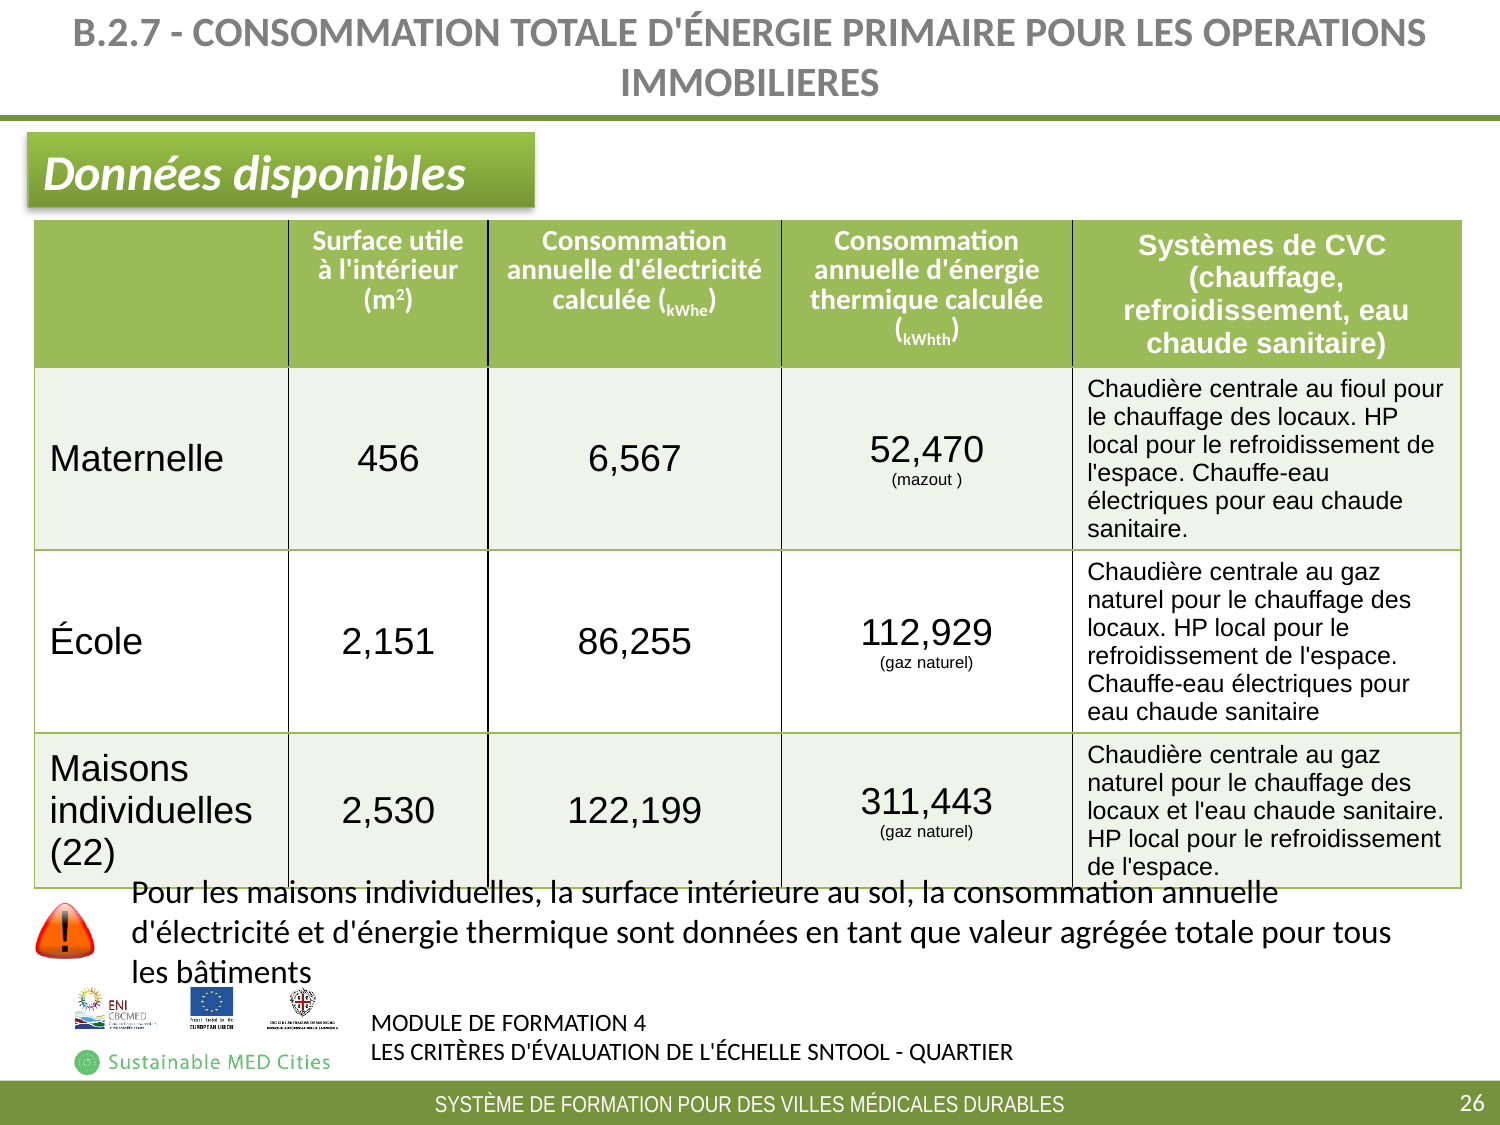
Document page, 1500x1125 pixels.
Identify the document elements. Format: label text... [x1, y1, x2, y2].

table_header [35, 222, 288, 366]
table_cell Chaudière centrale au gaz naturel pour le chauffage des locaux et l'eau chaude sanitaire. HP local pour le refroidissement de l'espace. [1073, 734, 1460, 887]
table_cell 2,530 [289, 734, 487, 862]
slide_number ‹#› [1149, 1076, 1500, 1125]
table_cell Chaudière centrale au gaz naturel pour le chauffage des locaux. HP local pour le refroidissement de l'espace. Chauffe-eau électriques pour eau chaude sanitaire [1073, 551, 1460, 732]
table_cell 86,255 [489, 551, 781, 732]
table_cell 122,199 [489, 734, 781, 862]
table_cell 456 [289, 368, 487, 549]
table_cell École [35, 551, 288, 732]
table_header Surface utile à l'intérieur (m2) [289, 222, 487, 366]
table_cell 311,443 (gaz naturel) [782, 734, 1072, 862]
table_header Consommation annuelle d'électricité calculée (kWhe) [489, 222, 781, 366]
text_box Données disponibles [28, 132, 535, 208]
title B.2.7 - CONSOMMATION TOTALE D'ÉNERGIE PRIMAIRE POUR LES OPERATIONS IMMOBILIERES [0, 0, 1500, 113]
table_header Systèmes de CVC (chauffage, refroidissement, eau chaude sanitaire) [1073, 222, 1460, 366]
table_cell Maisons individuelles (22) [35, 734, 288, 887]
picture [33, 899, 97, 961]
picture [62, 978, 356, 1080]
table_cell 2,151 [289, 551, 487, 732]
table_cell 6,567 [489, 368, 781, 549]
text_box Pour les maisons individuelles, la surface intérieure au sol, la consommation annuelle d'électricité et d'énergie thermique sont données en tant que valeur agrégée totale pour tous les bâtiments [116, 862, 1432, 998]
table_cell 112,929 (gaz naturel) [782, 551, 1072, 732]
table_cell Chaudière centrale au fioul pour le chauffage des locaux. HP local pour le refroidissement de l'espace. Chauffe-eau électriques pour eau chaude sanitaire. [1073, 368, 1460, 549]
table_header Consommation annuelle d'énergie thermique calculée (kWhth) [782, 222, 1072, 366]
table_cell 52,470 (mazout ) [782, 368, 1072, 549]
table_cell Maternelle [35, 368, 288, 549]
